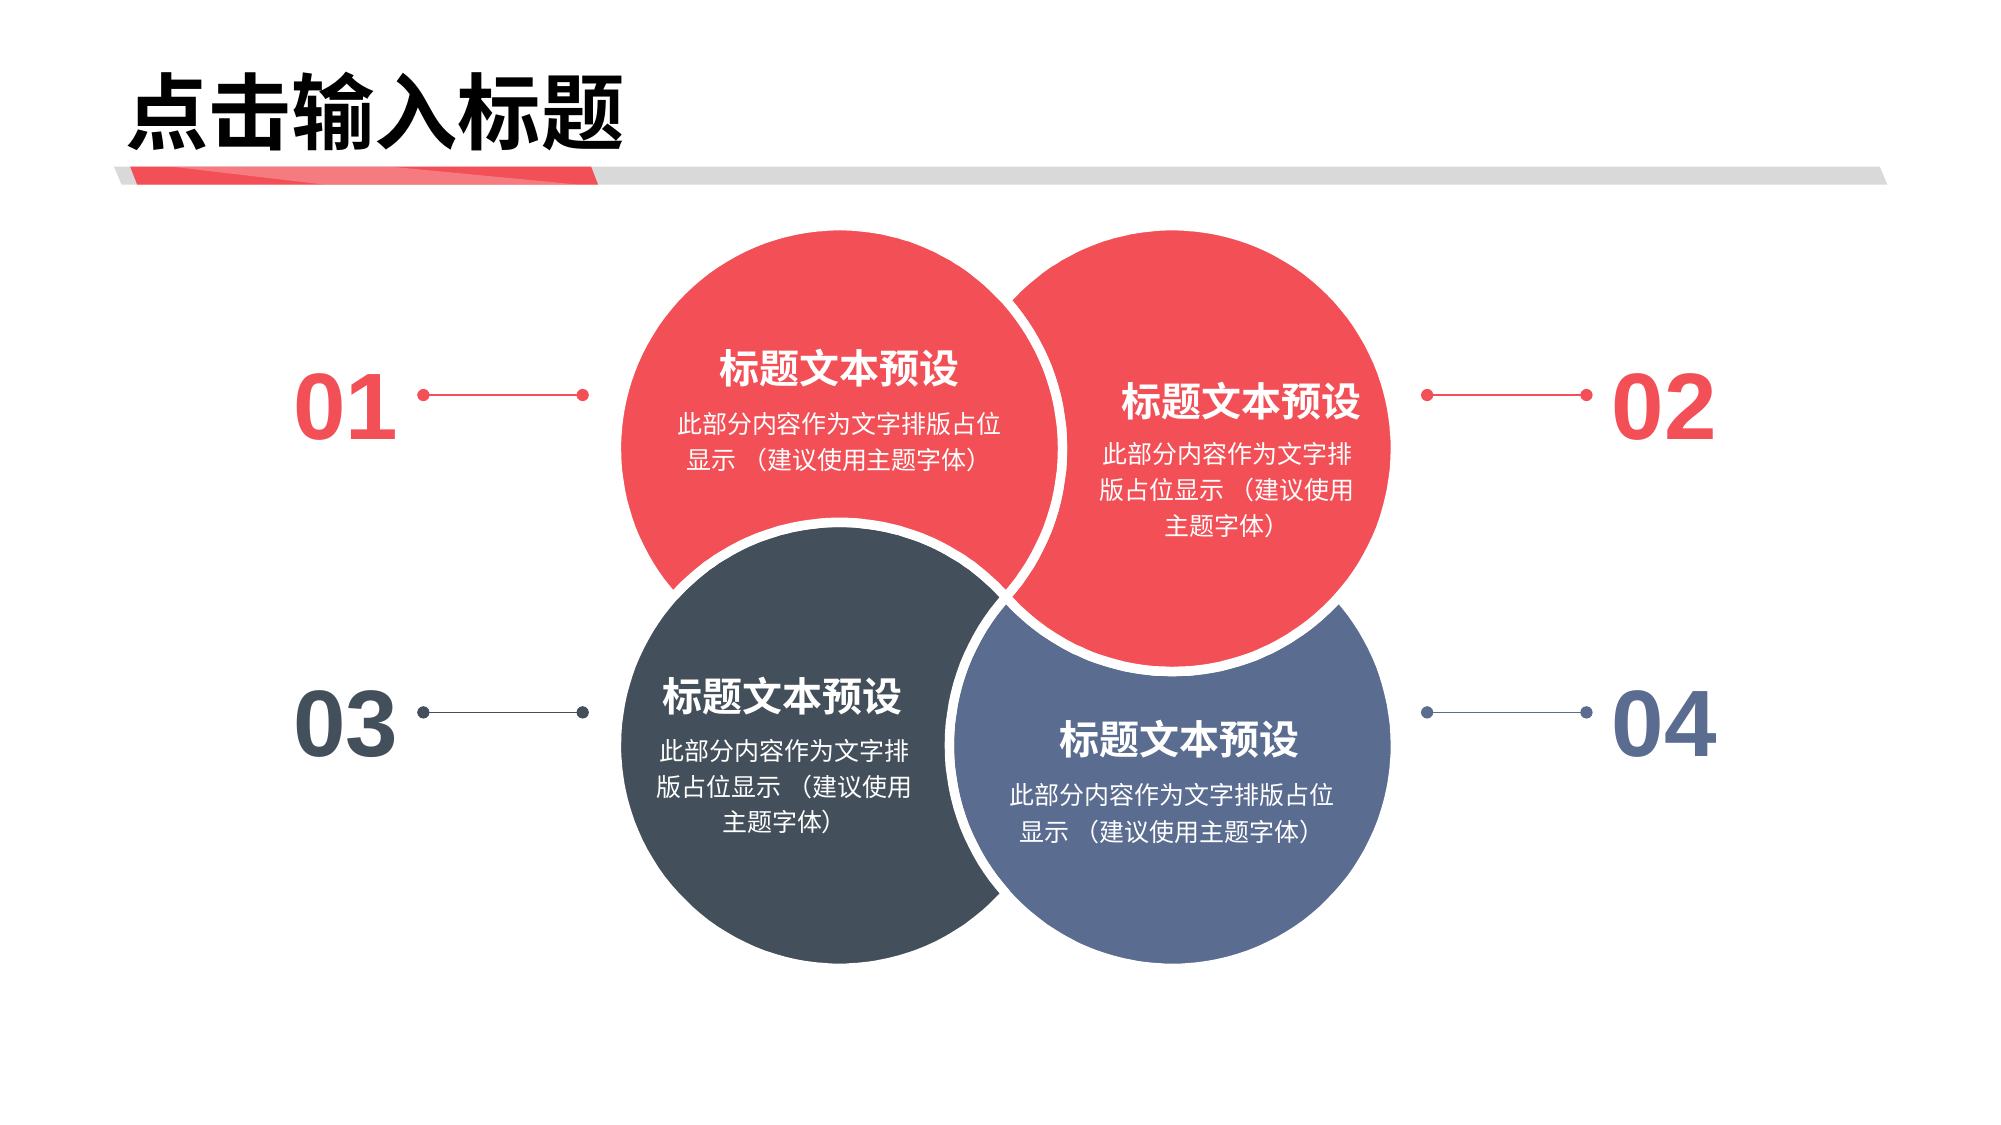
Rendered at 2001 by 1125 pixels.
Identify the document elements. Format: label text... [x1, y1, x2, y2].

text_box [283, 225, 1727, 969]
title 点击输入标题 [109, 0, 1890, 169]
